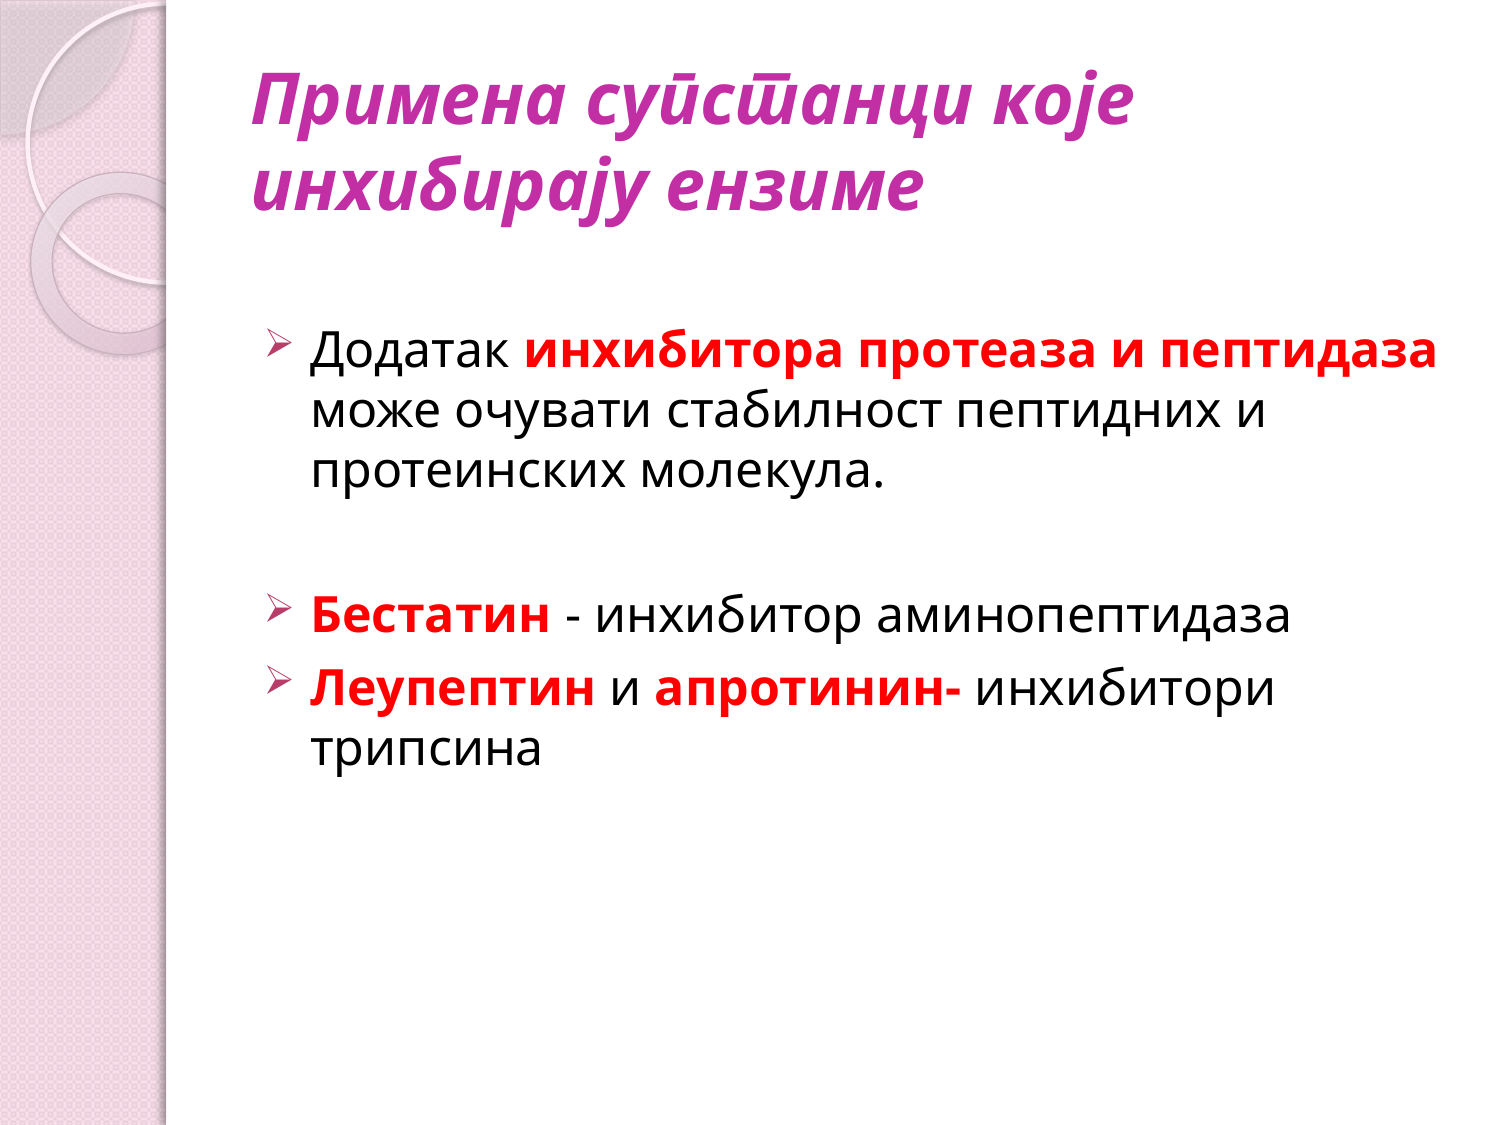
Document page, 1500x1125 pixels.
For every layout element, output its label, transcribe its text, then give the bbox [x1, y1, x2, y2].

list Додатак инхибитора протеаза и пептидаза може очувати стабилност пептидних и протеинских молекула. Бестатин - инхибитор аминопептидаза Леупептин и апротинин- инхибитори трипсина [235, 237, 1466, 1025]
title Примена супстанци које инхибирају ензиме [235, 45, 1466, 233]
